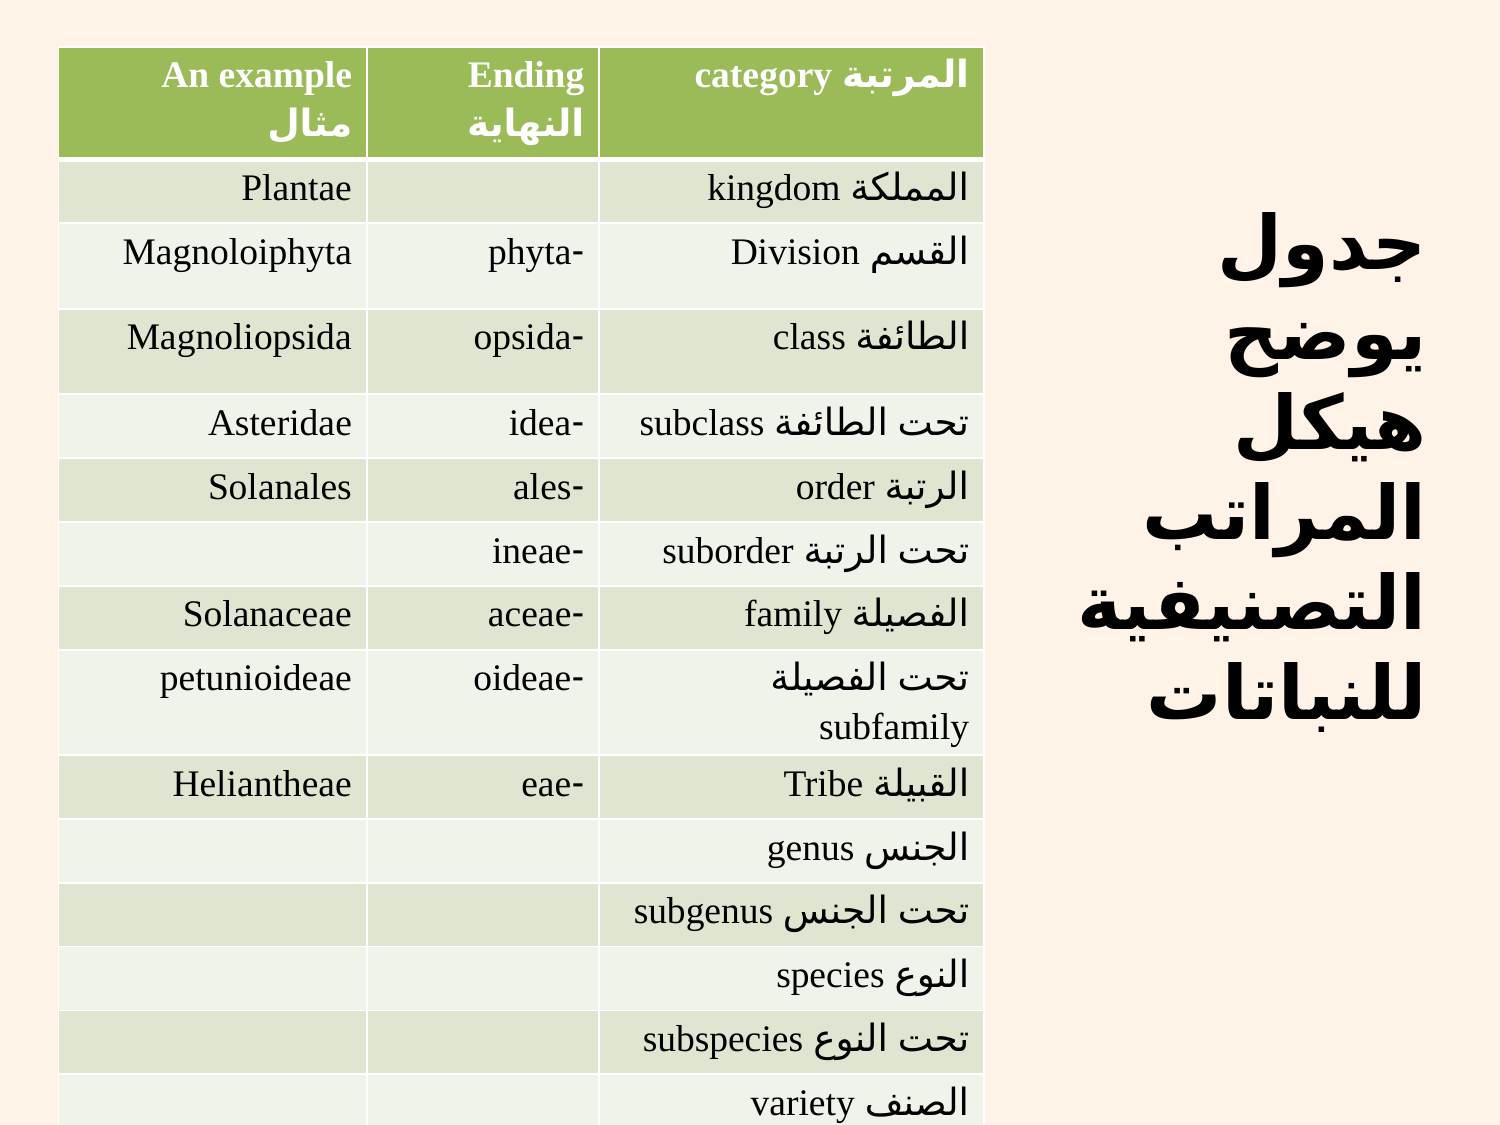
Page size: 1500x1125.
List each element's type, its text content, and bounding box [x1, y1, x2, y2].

table_cell تحت الجنس subgenus [600, 884, 983, 946]
table_cell الطائفة class [600, 310, 983, 393]
table_cell [368, 820, 598, 882]
table_cell [368, 1075, 598, 1125]
table_cell -idea [368, 395, 598, 457]
table_cell Asteridae [59, 395, 366, 457]
table_cell Solanaceae [59, 587, 366, 649]
table_cell Solanales [59, 459, 366, 521]
table_cell القبيلة Tribe [600, 756, 983, 818]
table_cell -eae [368, 756, 598, 818]
table_cell الصنف variety [600, 1075, 983, 1125]
table_cell -opsida [368, 310, 598, 393]
table_cell petunioideae [59, 651, 366, 754]
table_cell -ineae [368, 523, 598, 585]
table_cell Magnoloiphyta [59, 224, 366, 308]
table_cell -phyta [368, 224, 598, 308]
table_cell الفصيلة family [600, 587, 983, 649]
table_cell Magnoliopsida [59, 310, 366, 393]
table_cell [368, 947, 598, 1010]
table_cell الجنس genus [600, 820, 983, 882]
table_cell تحت الفصيلة subfamily [600, 651, 983, 754]
table_cell تحت النوع subspecies [600, 1011, 983, 1073]
table_cell -ales [368, 459, 598, 521]
table_cell [59, 523, 366, 585]
table_cell [59, 820, 366, 882]
table_cell Plantae [59, 162, 366, 222]
table_header المرتبة category [600, 48, 983, 157]
table_header An example مثال [59, 48, 366, 157]
table_cell [59, 1011, 366, 1073]
table_cell [368, 162, 598, 222]
table_cell [368, 884, 598, 946]
table_cell الرتبة order [600, 459, 983, 521]
table_cell تحت الرتبة suborder [600, 523, 983, 585]
table_cell [59, 1075, 366, 1125]
table_cell [368, 1011, 598, 1073]
table_cell المملكة kingdom [600, 162, 983, 222]
text_box جدول یوضح ھیكل المراتب التصنیفیة للنباتات [1054, 187, 1442, 743]
table_cell القسم Division [600, 224, 983, 308]
table_header Ending النهاية [368, 48, 598, 157]
table_cell [59, 884, 366, 946]
table_cell النوع species [600, 947, 983, 1010]
table_cell Heliantheae [59, 756, 366, 818]
table_cell -oideae [368, 651, 598, 754]
table_cell [59, 947, 366, 1010]
table_cell -aceae [368, 587, 598, 649]
table_cell تحت الطائفة subclass [600, 395, 983, 457]
